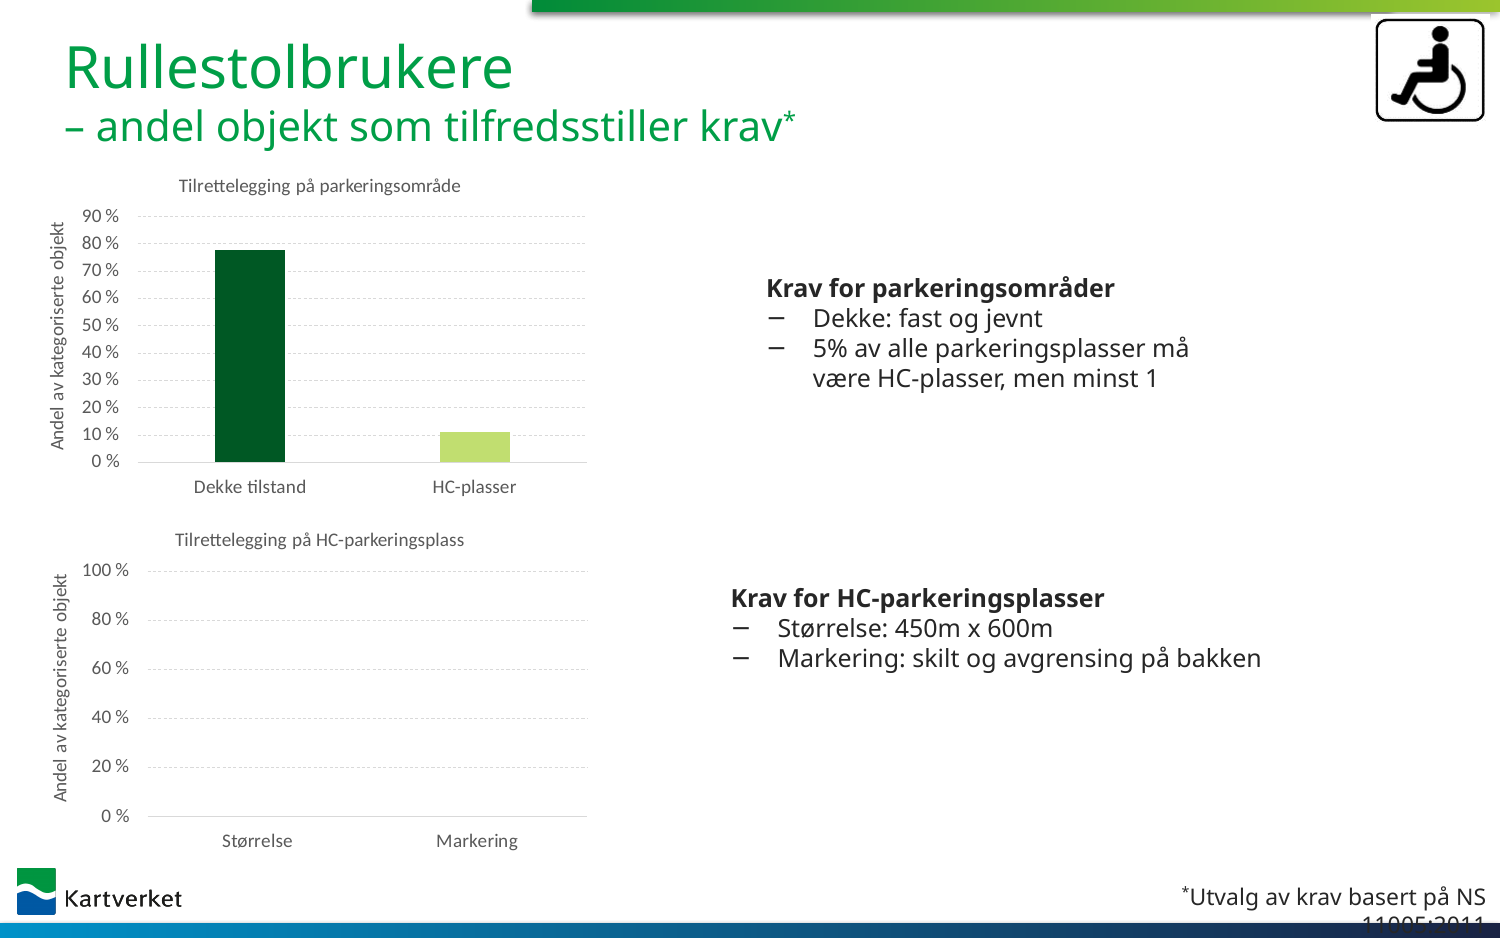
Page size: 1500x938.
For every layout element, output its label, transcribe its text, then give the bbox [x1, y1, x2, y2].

picture [41, 166, 598, 505]
text_box Krav for parkeringsområder Dekke: fast og jevnt 5% av alle parkeringsplasser må være HC-plasser, men minst 1 [751, 264, 1232, 400]
text_box *Utvalg av krav basert på NS 11005:2011 [1068, 873, 1500, 938]
picture [41, 520, 598, 859]
text_box Krav for HC-parkeringsplasser Størrelse: 450m x 600m Markering: skilt og avgrensing på bakken [715, 574, 1278, 680]
text_box Rullestolbrukere – andel objekt som tilfredsstiller krav* [49, 23, 1431, 158]
picture [1371, 13, 1491, 127]
